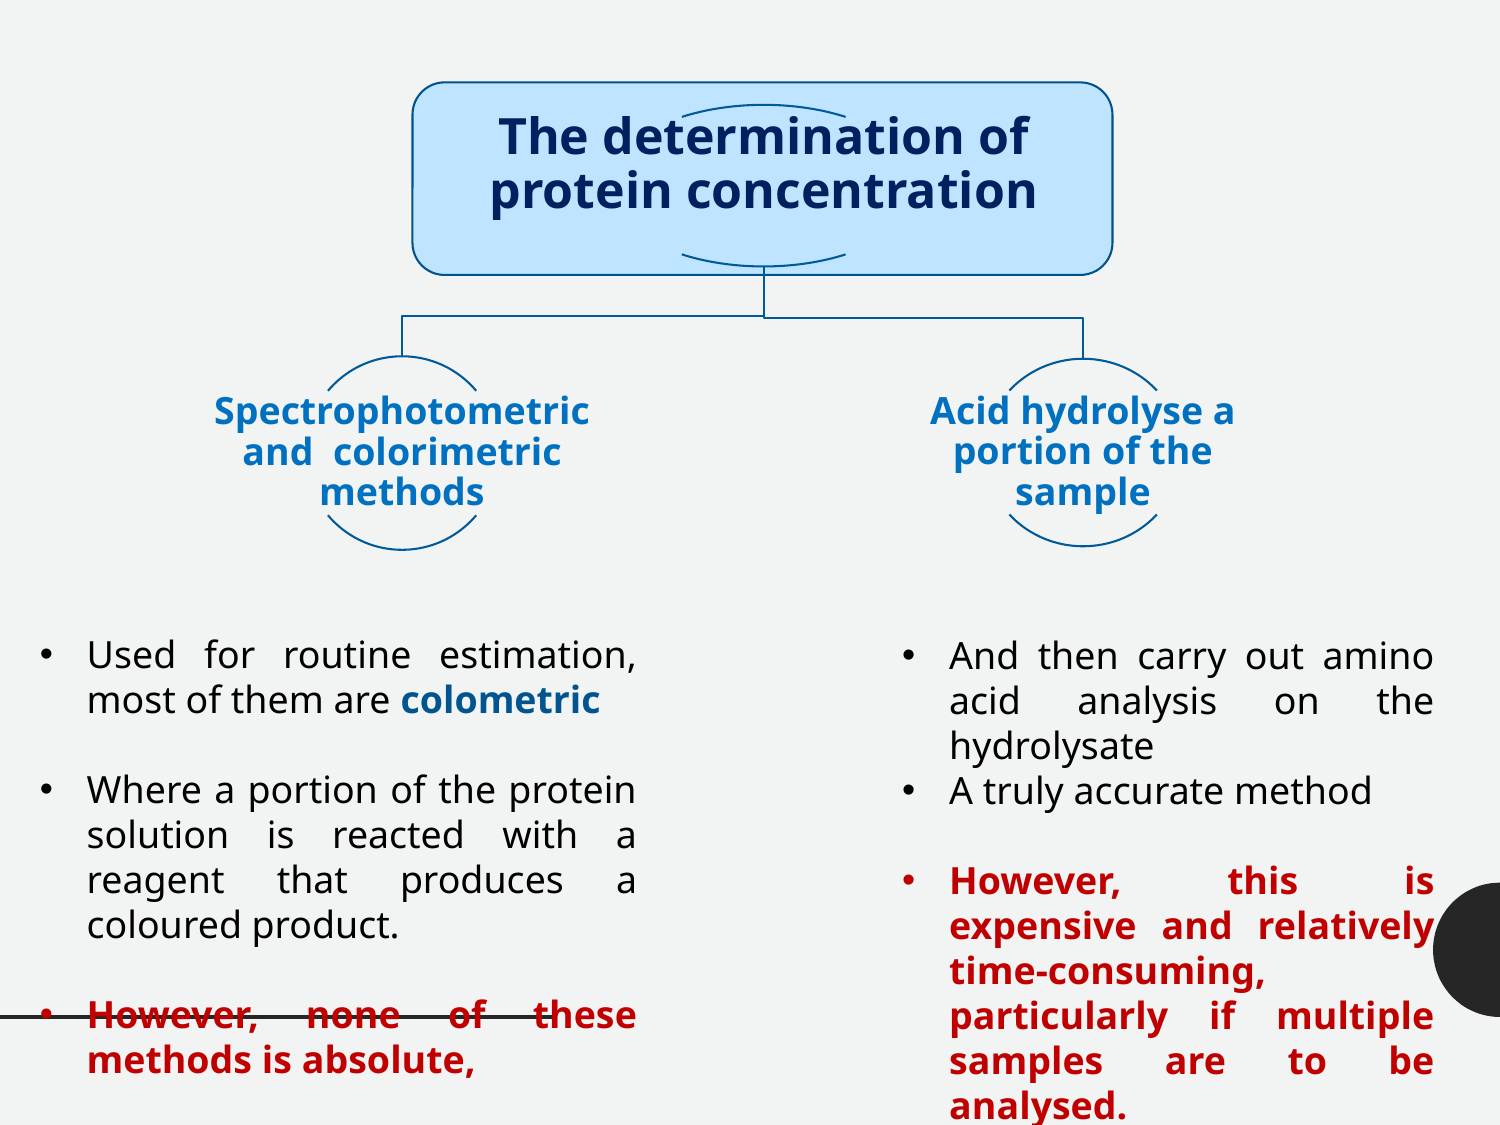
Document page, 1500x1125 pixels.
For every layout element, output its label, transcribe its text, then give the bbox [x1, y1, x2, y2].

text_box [103, 99, 1425, 550]
text_box Used for routine estimation, most of them are colometric Where a portion of the protein solution is reacted with a reagent that produces a coloured product. However, none of these methods is absolute, [24, 624, 653, 1089]
text_box And then carry out amino acid analysis on the hydrolysate A truly accurate method However, this is expensive and relatively time-consuming, particularly if multiple samples are to be analysed. [887, 624, 1450, 1125]
text_box [415, 81, 1110, 99]
